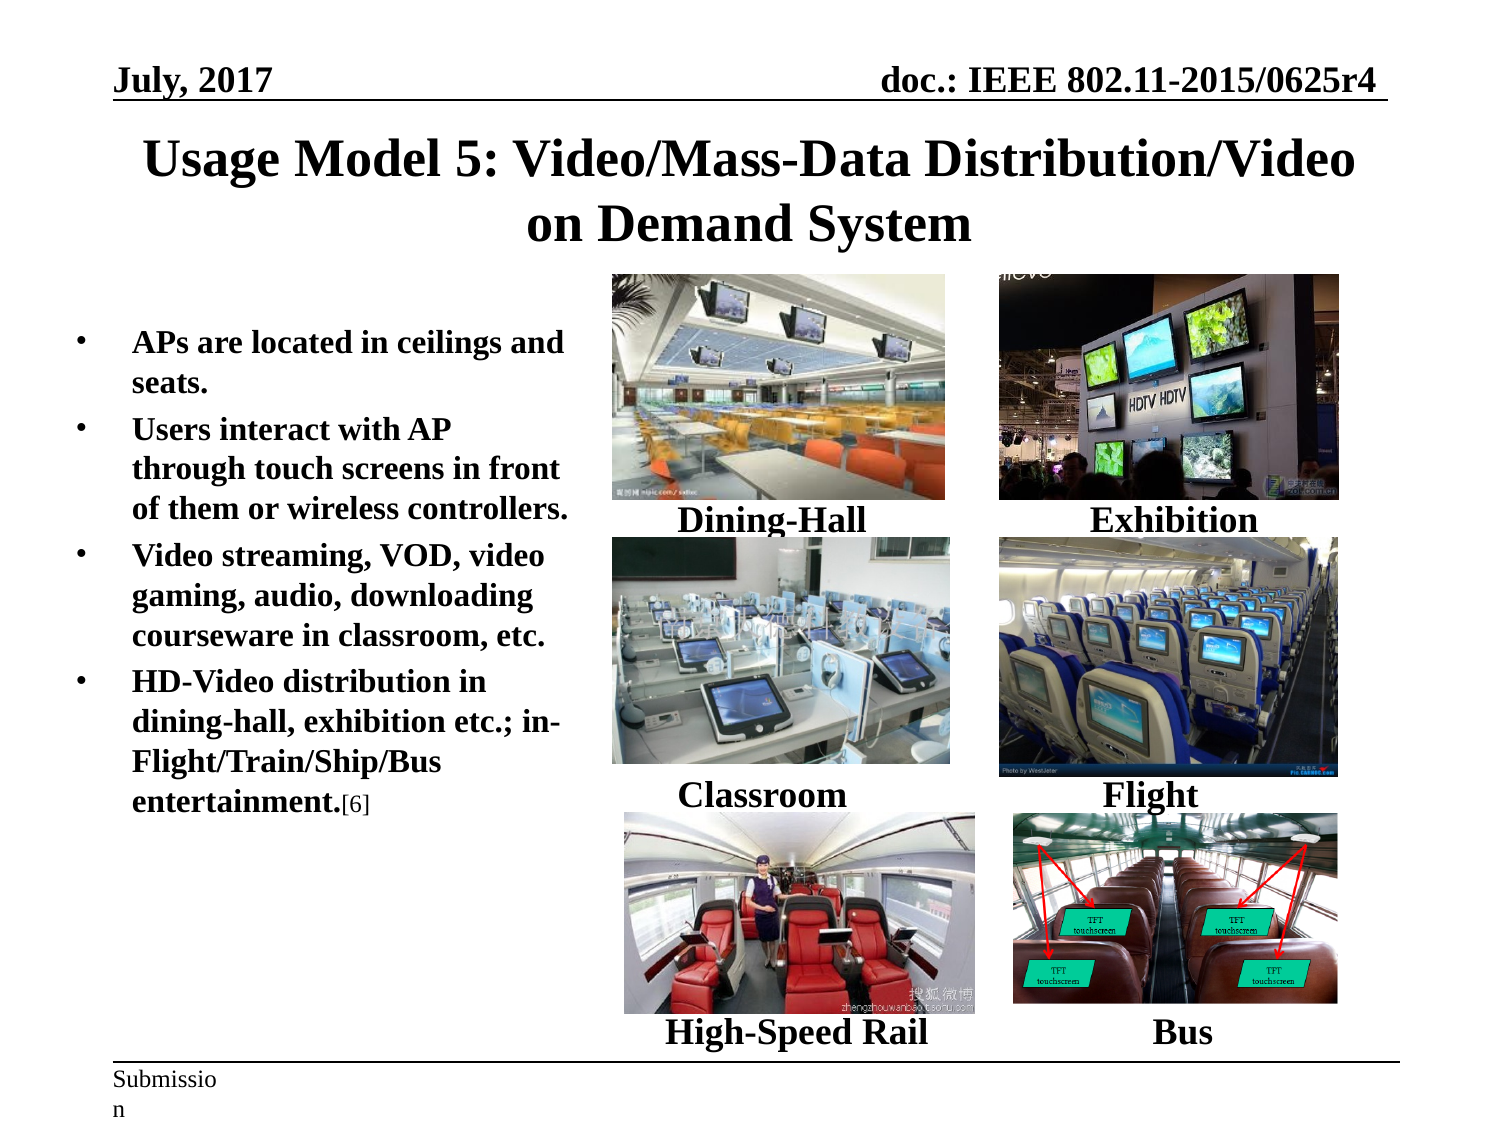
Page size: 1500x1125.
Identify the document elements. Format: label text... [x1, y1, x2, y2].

list Classroom [662, 772, 888, 810]
list APs are located in ceilings and seats. Users interact with AP through touch screens in front of them or wireless controllers. Video streaming, VOD, video gaming, audio, downloading courseware in classroom, etc. HD-Video distribution in dining-hall, exhibition etc.; in-Flight/Train/Ship/Bus entertainment.[6] [60, 312, 588, 1050]
list Dining-Hall [662, 510, 888, 535]
list Exhibition [1074, 510, 1300, 535]
picture [999, 274, 1339, 501]
picture [1012, 812, 1338, 1004]
list Flight [1087, 787, 1238, 810]
list High-Speed Rail [650, 999, 1025, 1050]
footer [889, 1060, 1412, 1091]
picture [612, 537, 951, 764]
picture [624, 812, 976, 1014]
slide_number [109, 49, 417, 95]
picture [612, 274, 945, 501]
list Bus [1137, 1013, 1250, 1050]
text_box Usage Model 5: Video/Mass-Data Distribution/Video on Demand System [112, 99, 1388, 275]
picture [999, 537, 1339, 778]
